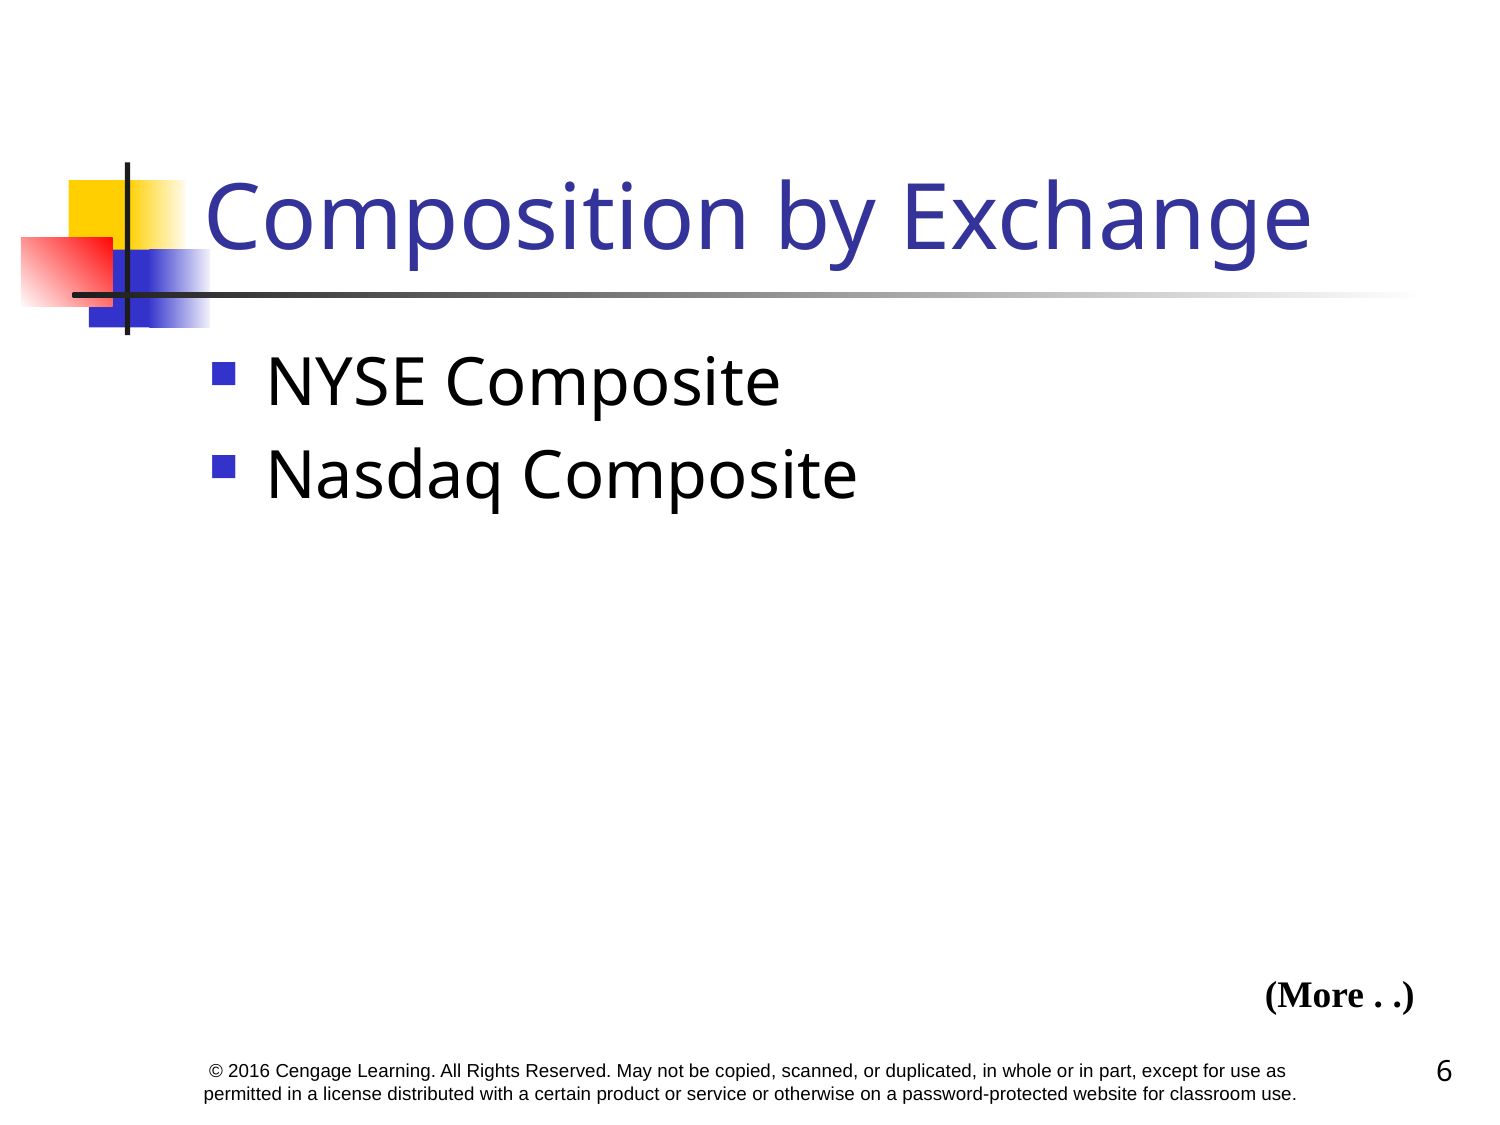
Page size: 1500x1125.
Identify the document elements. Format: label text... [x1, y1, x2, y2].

text_box (More . .) [1250, 962, 1450, 1023]
list NYSE Composite Nasdaq Composite [193, 330, 1470, 1007]
title Composition by Exchange [188, 34, 1468, 276]
slide_number 6 [1154, 1023, 1468, 1100]
